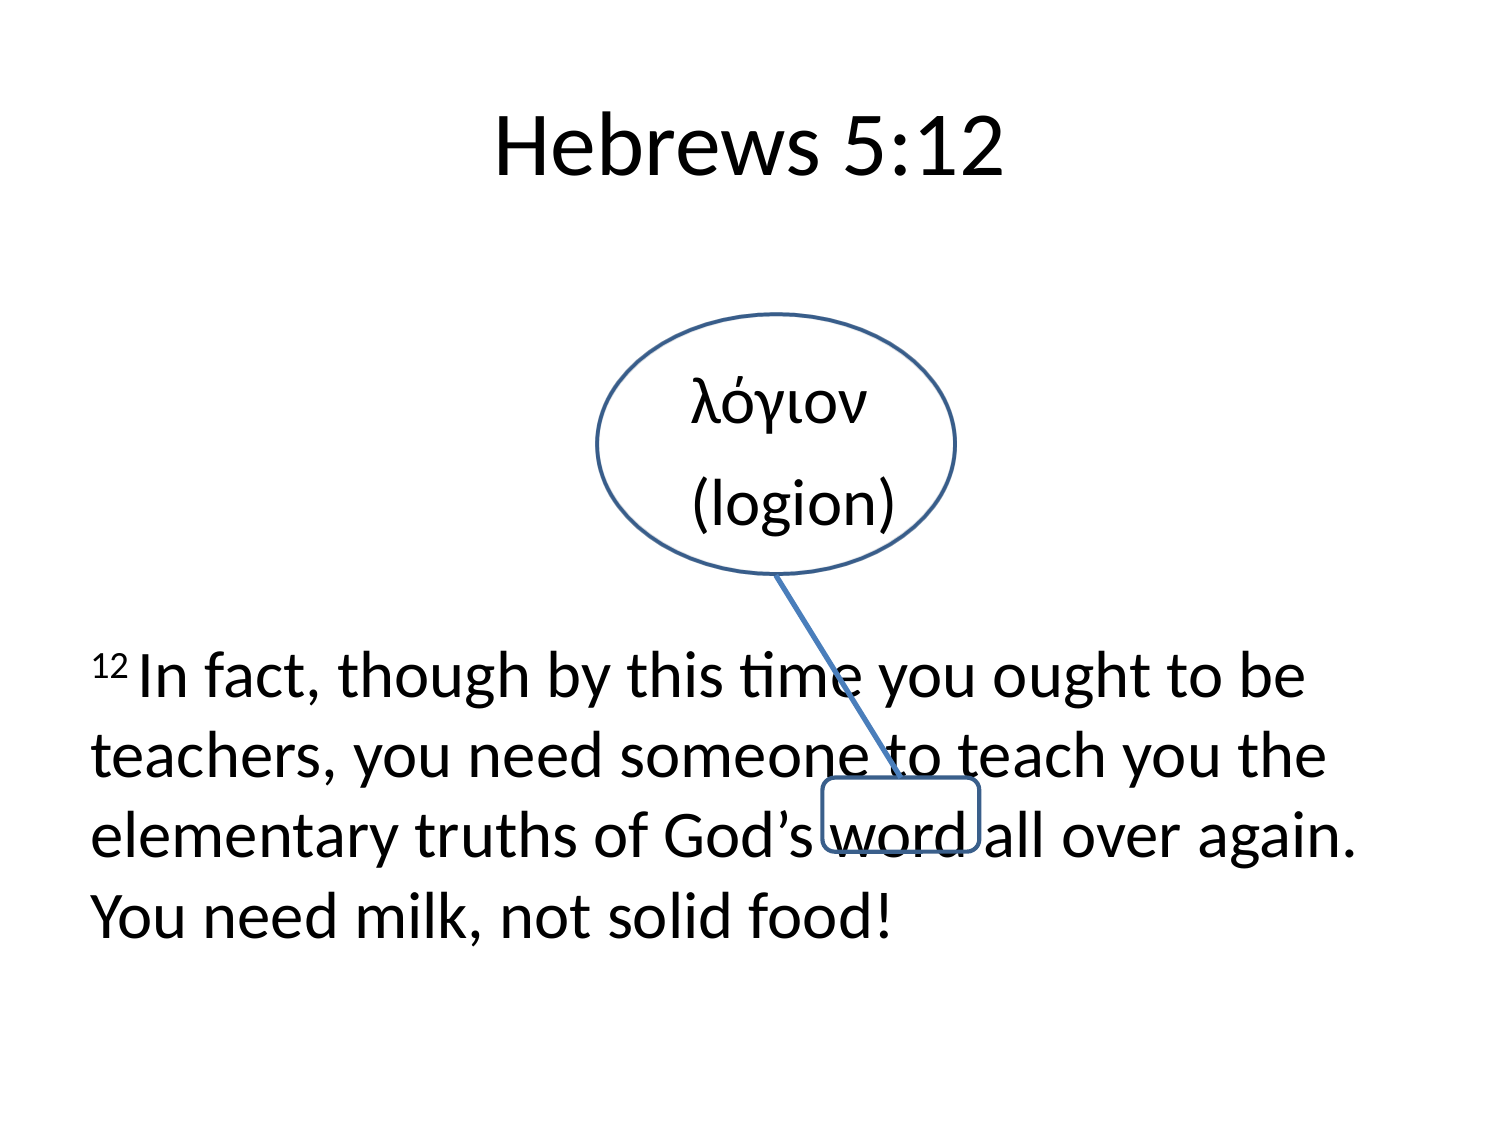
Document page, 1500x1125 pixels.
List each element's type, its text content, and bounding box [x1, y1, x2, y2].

picture [595, 311, 957, 576]
list λόγιον (logion) 12 In fact, though by this time you ought to be teachers, you need someone to teach you the elementary truths of God’s word all over again. You need milk, not solid food! [75, 262, 1425, 1005]
text_box [820, 775, 982, 854]
title Hebrews 5:12 [75, 45, 1425, 233]
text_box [775, 575, 902, 778]
